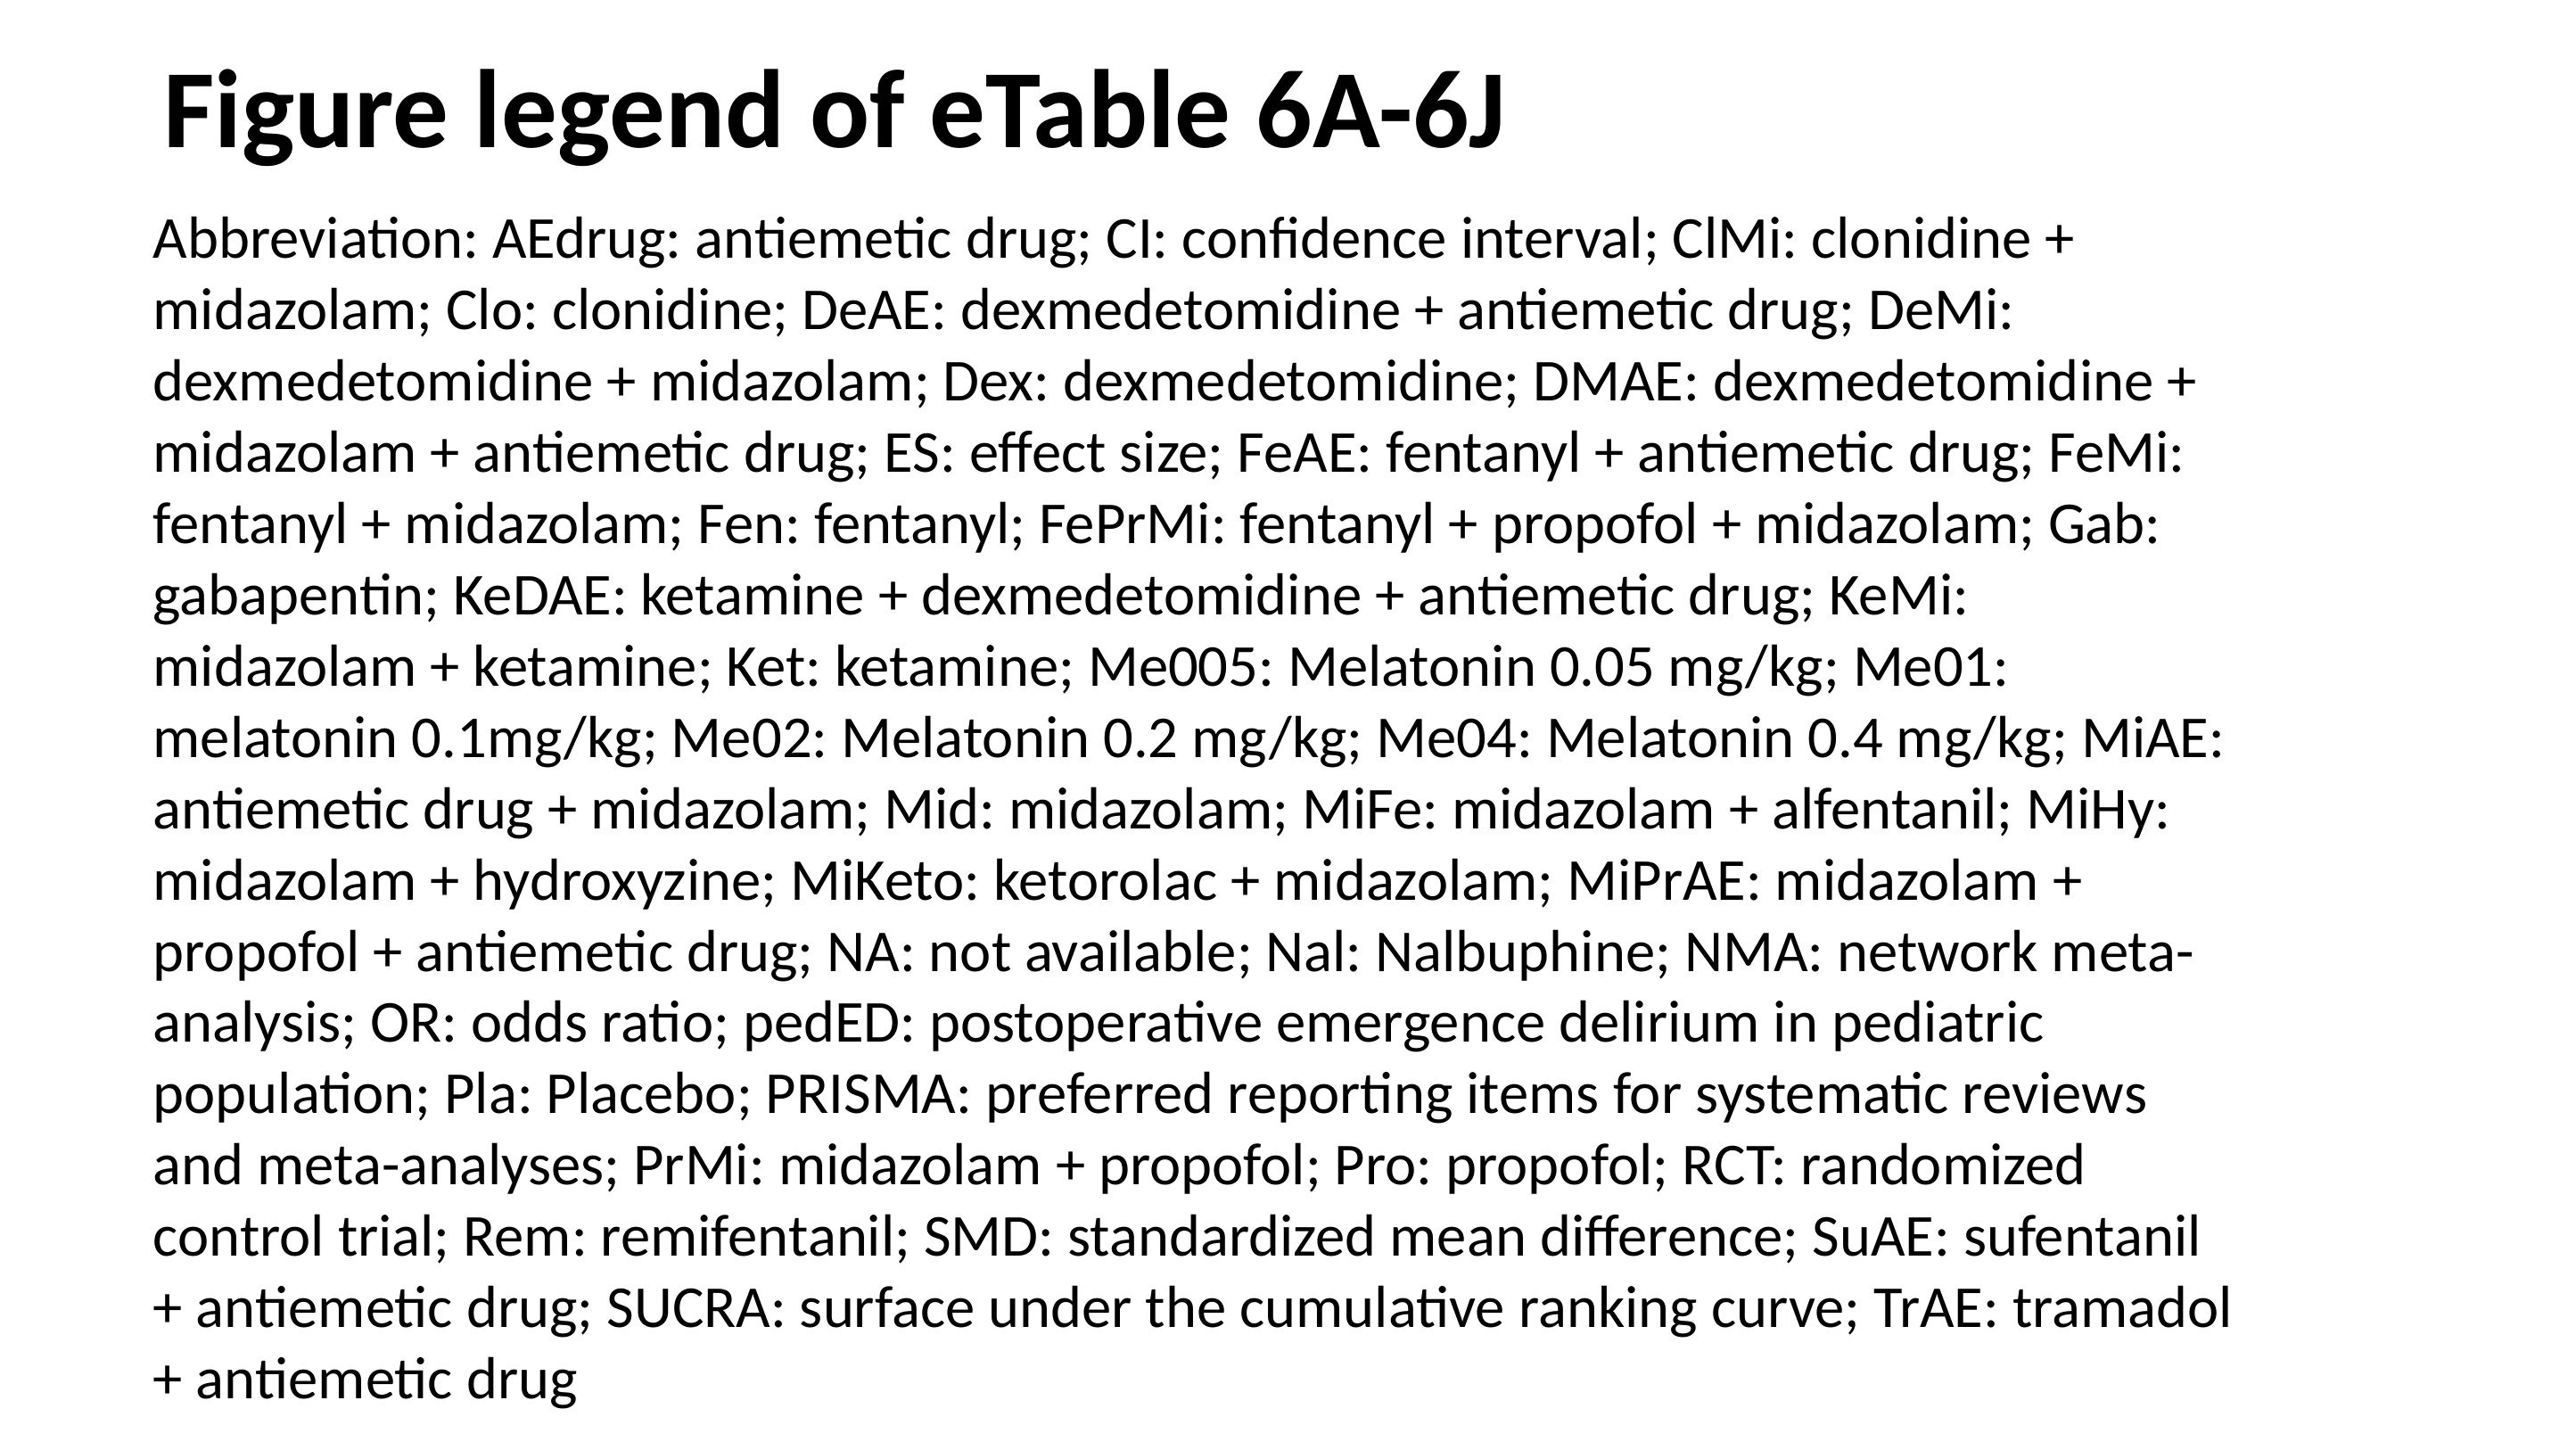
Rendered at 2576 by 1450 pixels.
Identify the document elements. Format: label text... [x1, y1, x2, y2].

text_box Figure legend of eTable 6A-6J [150, 29, 1857, 177]
text_box Abbreviation: AEdrug: antiemetic drug; CI: confidence interval; ClMi: clonidine + midazolam; Clo: clonidine; DeAE: dexmedetomidine + antiemetic drug; DeMi: dexmedetomidine + midazolam; Dex: dexmedetomidine; DMAE: dexmedetomidine + midazolam + antiemetic drug; ES: effect size; FeAE: fentanyl + antiemetic drug; FeMi: fentanyl + midazolam; Fen: fentanyl; FePrMi: fentanyl + propofol + midazolam; Gab: gabapentin; KeDAE: ketamine + dexmedetomidine + antiemetic drug; KeMi: midazolam + ketamine; Ket: ketamine; Me005: Melatonin 0.05 mg/kg; Me01: melatonin 0.1mg/kg; Me02: Melatonin 0.2 mg/kg; Me04: Melatonin 0.4 mg/kg; MiAE: antiemetic drug + midazolam; Mid: midazolam; MiFe: midazolam + alfentanil; MiHy: midazolam + hydroxyzine; MiKeto: ketorolac + midazolam; MiPrAE: midazolam + propofol + antiemetic drug; NA: not available; Nal: Nalbuphine; NMA: network meta-analysis; OR: odds ratio; pedED: postoperative emergence delirium in pediatric population; Pla: Placebo; PRISMA: preferred reporting items for systematic reviews and meta-analyses; PrMi: midazolam + propofol; Pro: propofol; RCT: randomized control trial; Rem: remifentanil; SMD: standardized mean difference; SuAE: sufentanil + antiemetic drug; SUCRA: surface under the cumulative ranking curve; TrAE: tramadol + antiemetic drug [139, 192, 2254, 1418]
